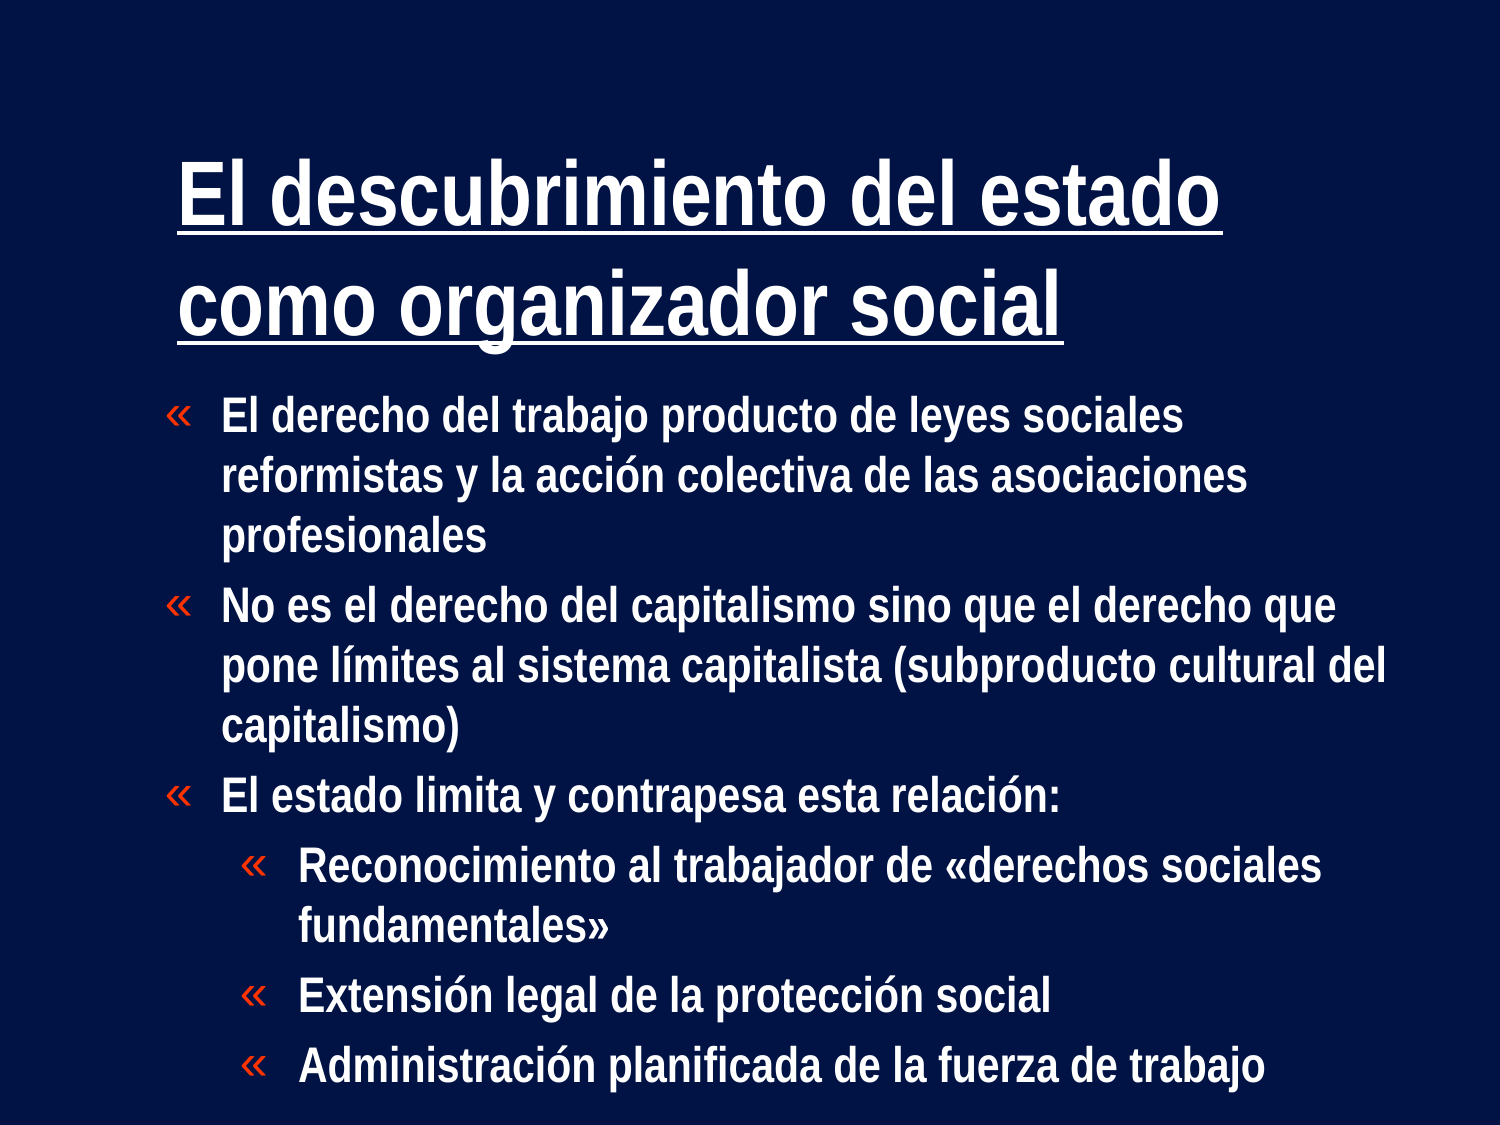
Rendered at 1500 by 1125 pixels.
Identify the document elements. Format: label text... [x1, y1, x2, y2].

title El descubrimiento del estado como organizador social [162, 149, 1388, 338]
list El derecho del trabajo producto de leyes sociales reformistas y la acción colectiva de las asociaciones profesionales No es el derecho del capitalismo sino que el derecho que pone límites al sistema capitalista (subproducto cultural del capitalismo) El estado limita y contrapesa esta relación: Reconocimiento al trabajador de «derechos sociales fundamentales» Extensión legal de la protección social Administración planificada de la fuerza de trabajo [150, 375, 1431, 1075]
